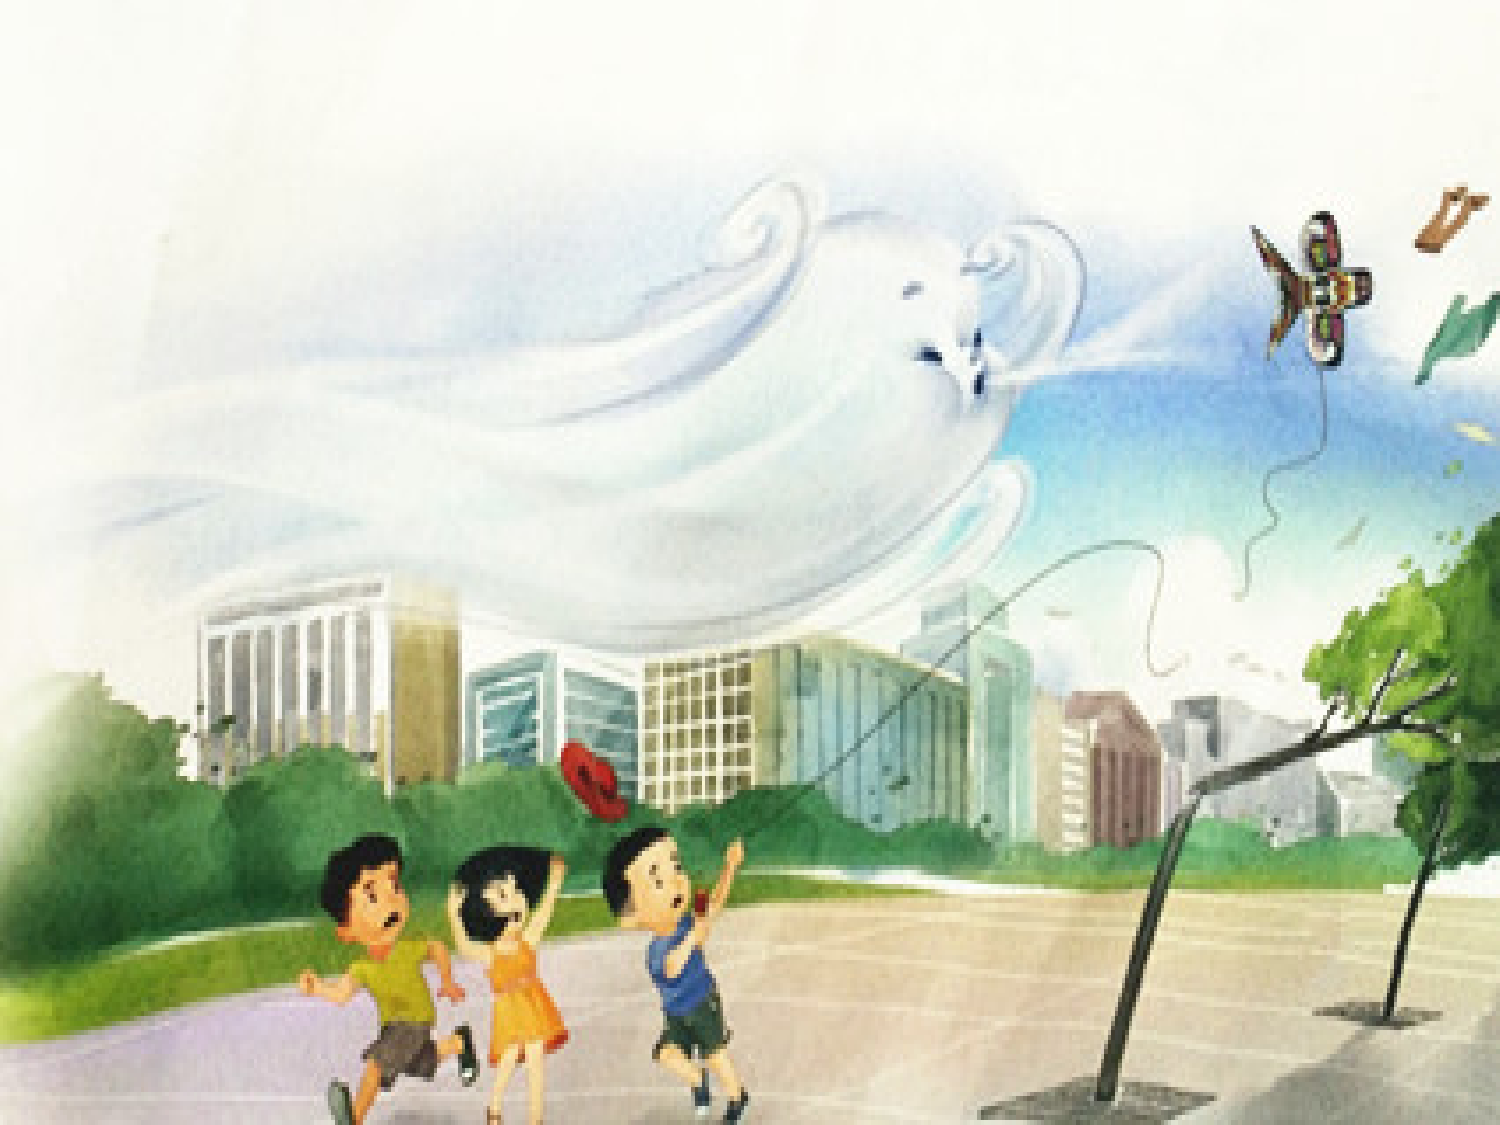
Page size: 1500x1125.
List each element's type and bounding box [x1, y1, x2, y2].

list [0, 0, 1500, 1125]
